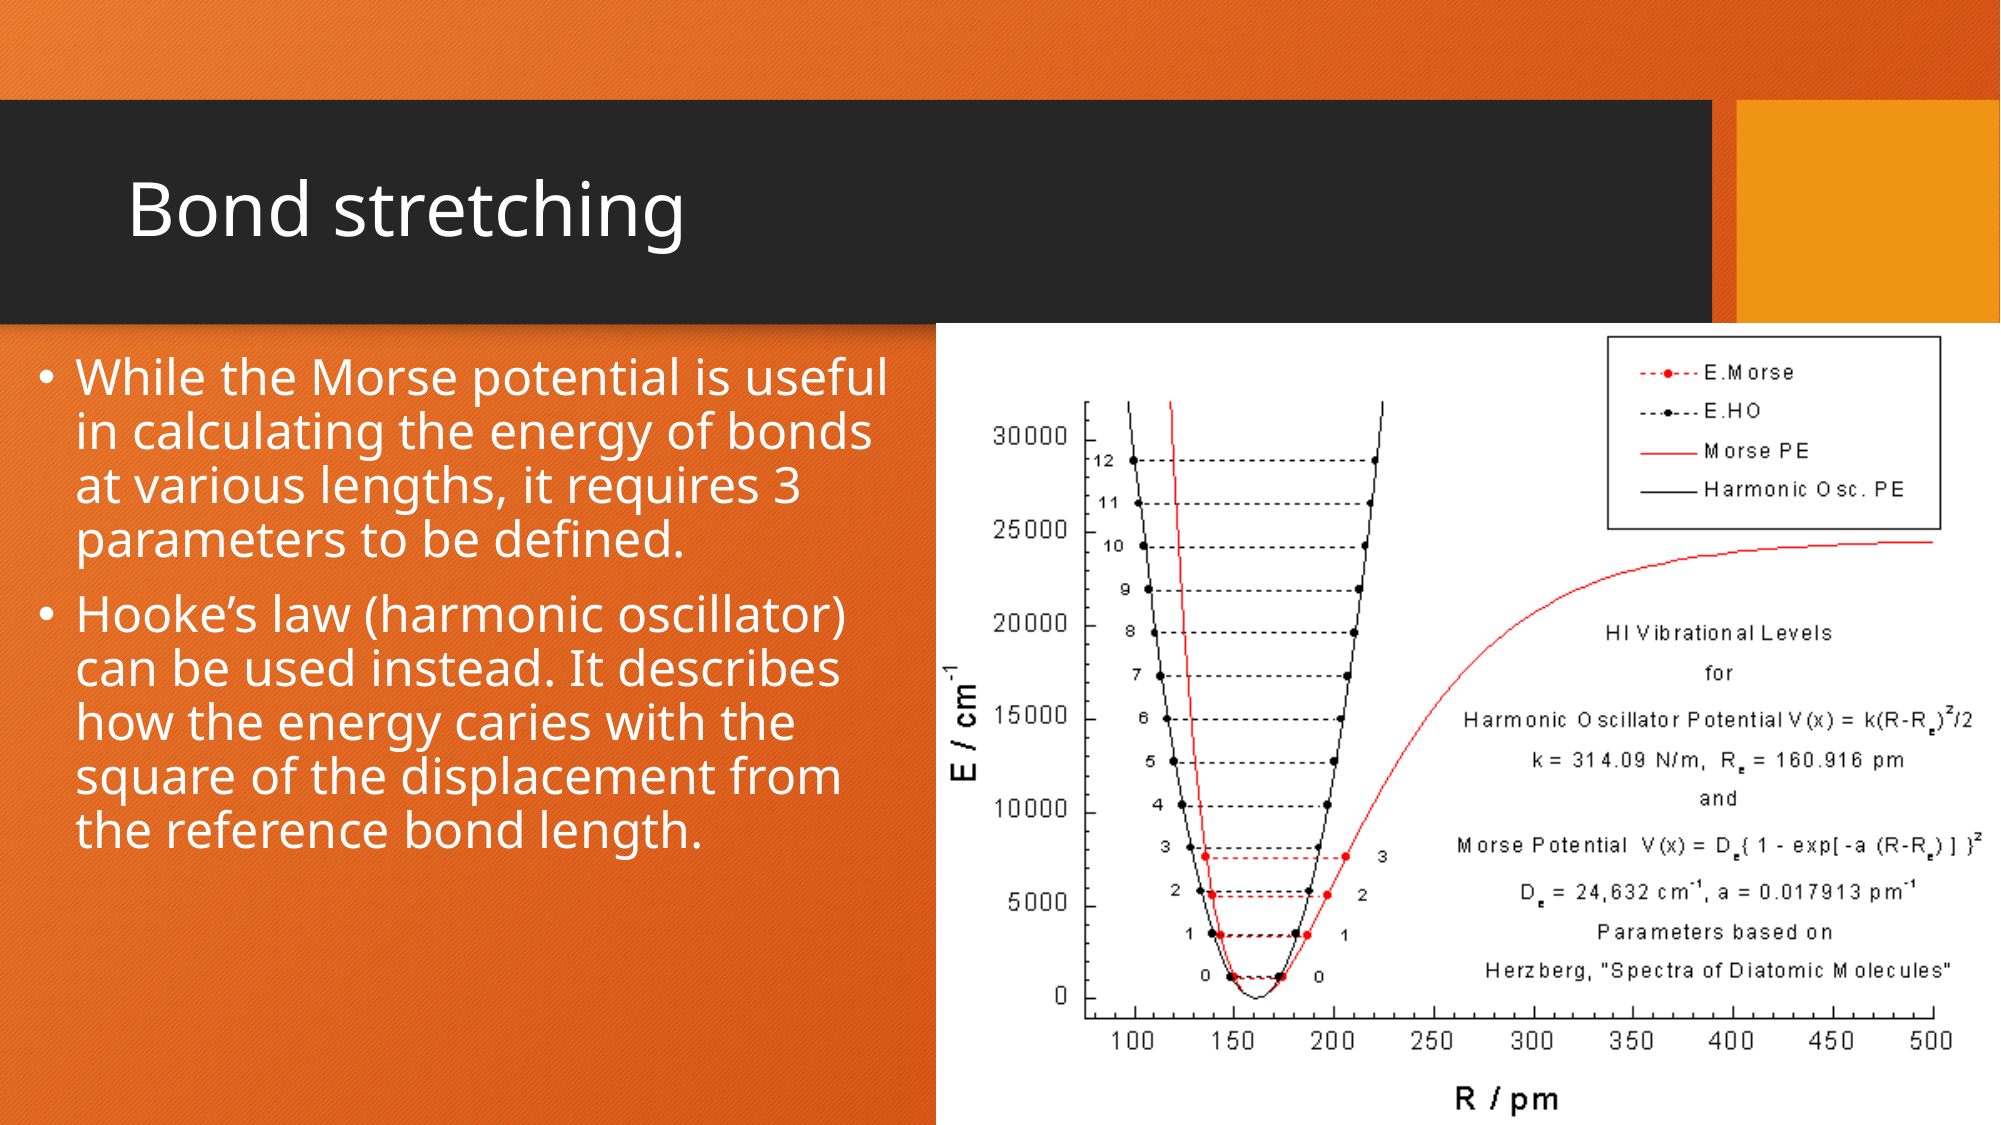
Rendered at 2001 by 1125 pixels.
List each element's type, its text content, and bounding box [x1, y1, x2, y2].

picture [0, 323, 2000, 1125]
title Bond stretching [111, 123, 1689, 301]
list While the Morse potential is useful in calculating the energy of bonds at various lengths, it requires 3 parameters to be defined. Hooke’s law (harmonic oscillator) can be used instead. It describes how the energy caries with the square of the displacement from the reference bond length. [22, 345, 936, 936]
